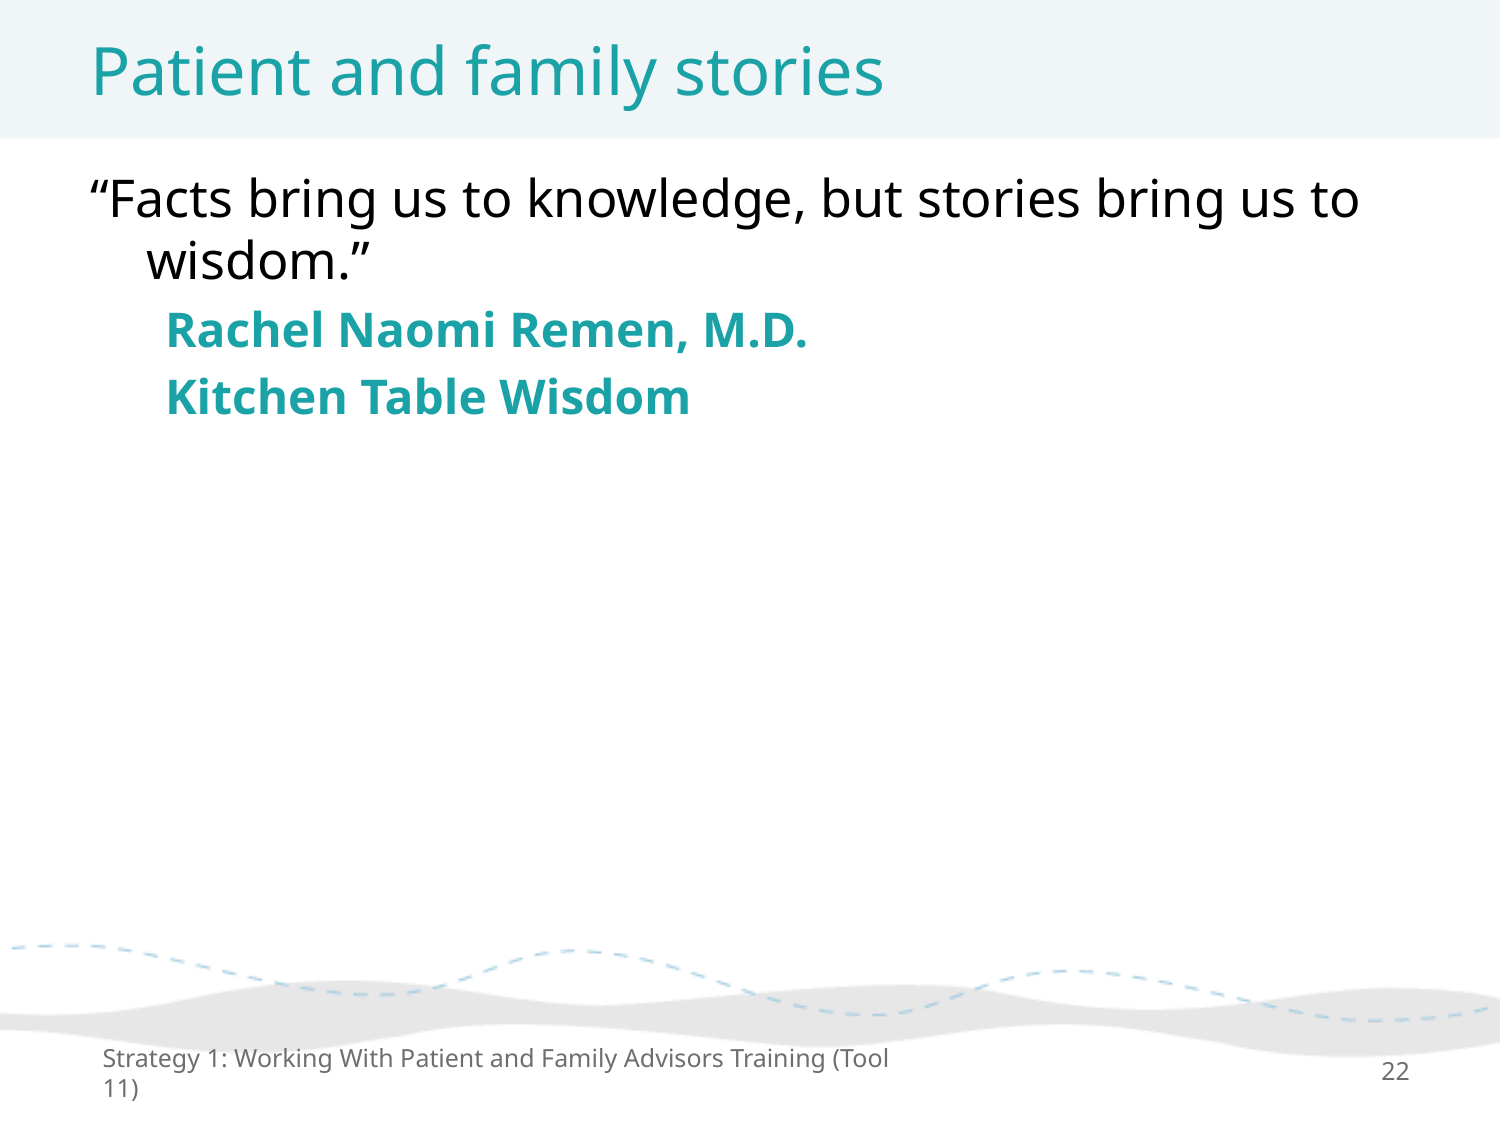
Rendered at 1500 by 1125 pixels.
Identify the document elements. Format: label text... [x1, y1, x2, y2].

list “Facts bring us to knowledge, but stories bring us to wisdom.” Rachel Naomi Remen, M.D. Kitchen Table Wisdom [75, 157, 1500, 900]
picture [0, 0, 1500, 1125]
footer Strategy 1: Working With Patient and Family Advisors Training (Tool 11) [87, 1042, 925, 1103]
slide_number 22 [1074, 1042, 1425, 1103]
title Patient and family stories [75, 0, 1425, 138]
